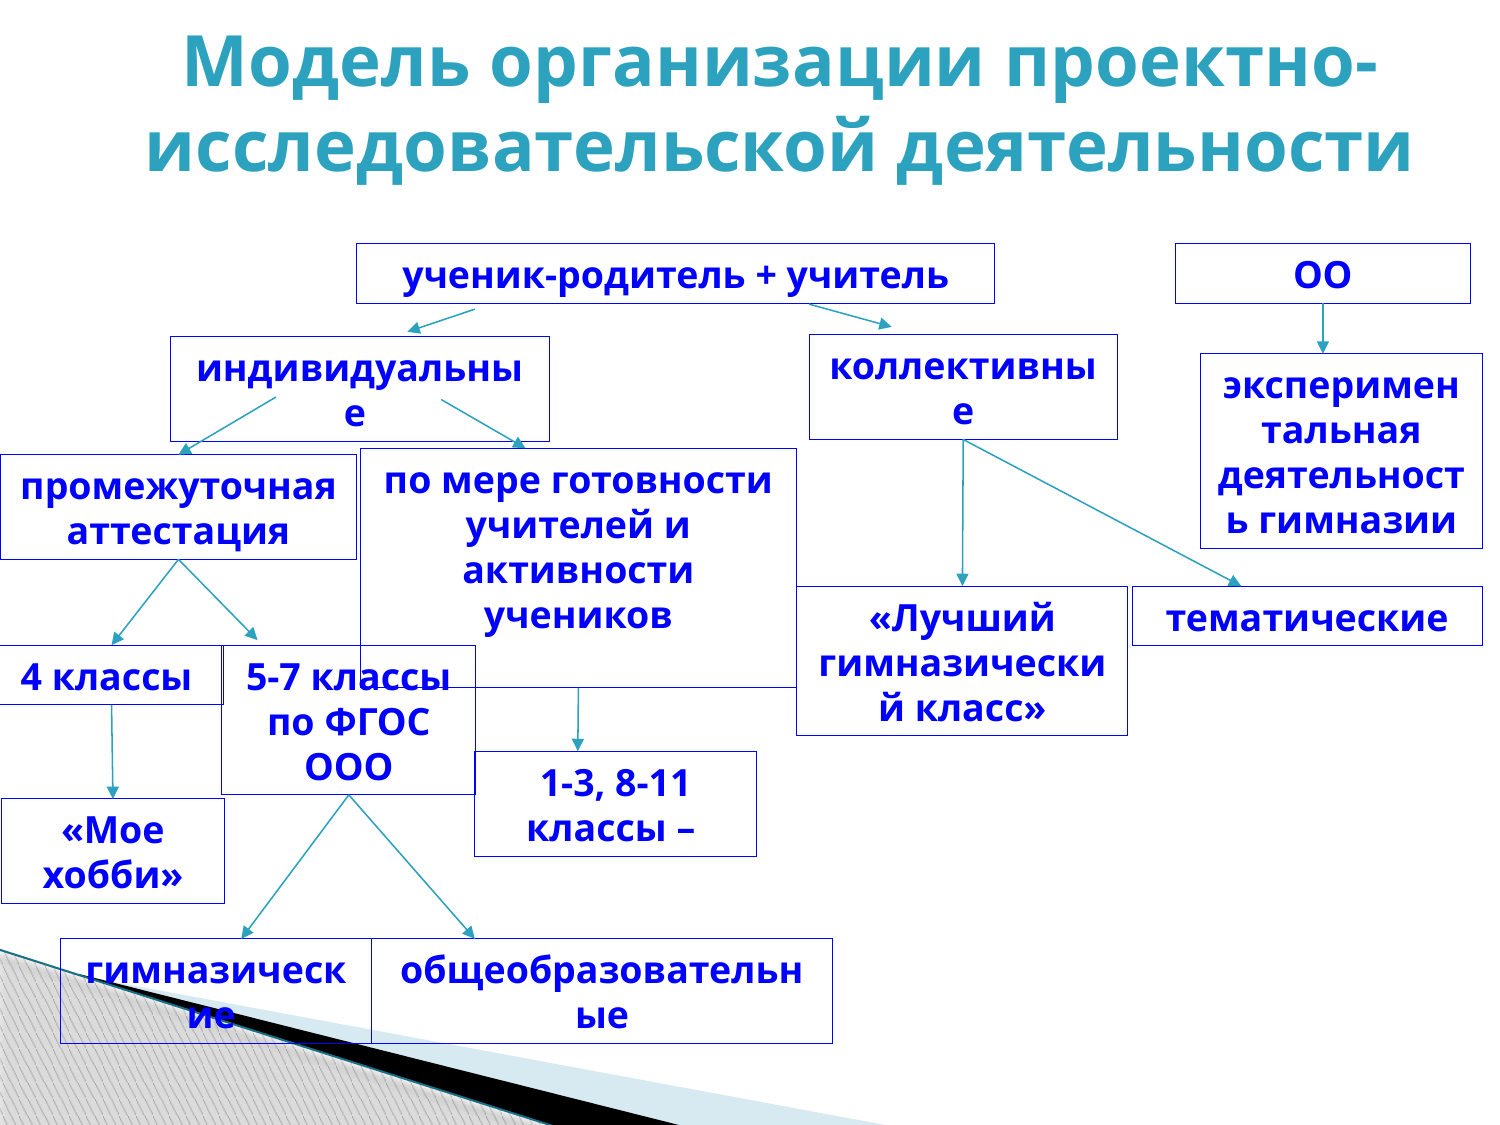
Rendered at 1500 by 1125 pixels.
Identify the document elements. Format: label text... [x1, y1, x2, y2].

text_box гимназические [60, 938, 371, 1044]
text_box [178, 560, 258, 641]
text_box 5-7 классы по ФГОС ООО [221, 645, 476, 795]
text_box ОО [1175, 243, 1471, 304]
title Модель организации проектно-исследовательской деятельности [105, 7, 1456, 195]
text_box тематические [1132, 586, 1483, 646]
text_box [963, 395, 1242, 587]
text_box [111, 560, 178, 646]
text_box 4 классы [0, 645, 224, 705]
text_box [808, 303, 892, 328]
text_box общеобразовательные [371, 938, 833, 1044]
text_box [407, 308, 476, 332]
text_box коллективные [809, 334, 1118, 440]
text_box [178, 396, 277, 455]
text_box экспериментальная деятельность гимназии [1200, 353, 1483, 549]
text_box «Мое хобби» [1, 798, 225, 904]
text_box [348, 796, 476, 940]
text_box «Лучший гимназический класс» [796, 586, 1128, 736]
text_box по мере готовности учителей и активности учеников [360, 448, 797, 688]
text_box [240, 796, 348, 940]
text_box промежуточная аттестация [0, 454, 357, 560]
text_box ученик-родитель + учитель [356, 243, 995, 304]
text_box 1-3, 8-11 классы – [474, 751, 757, 857]
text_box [440, 399, 526, 449]
text_box индивидуальные [170, 336, 550, 442]
